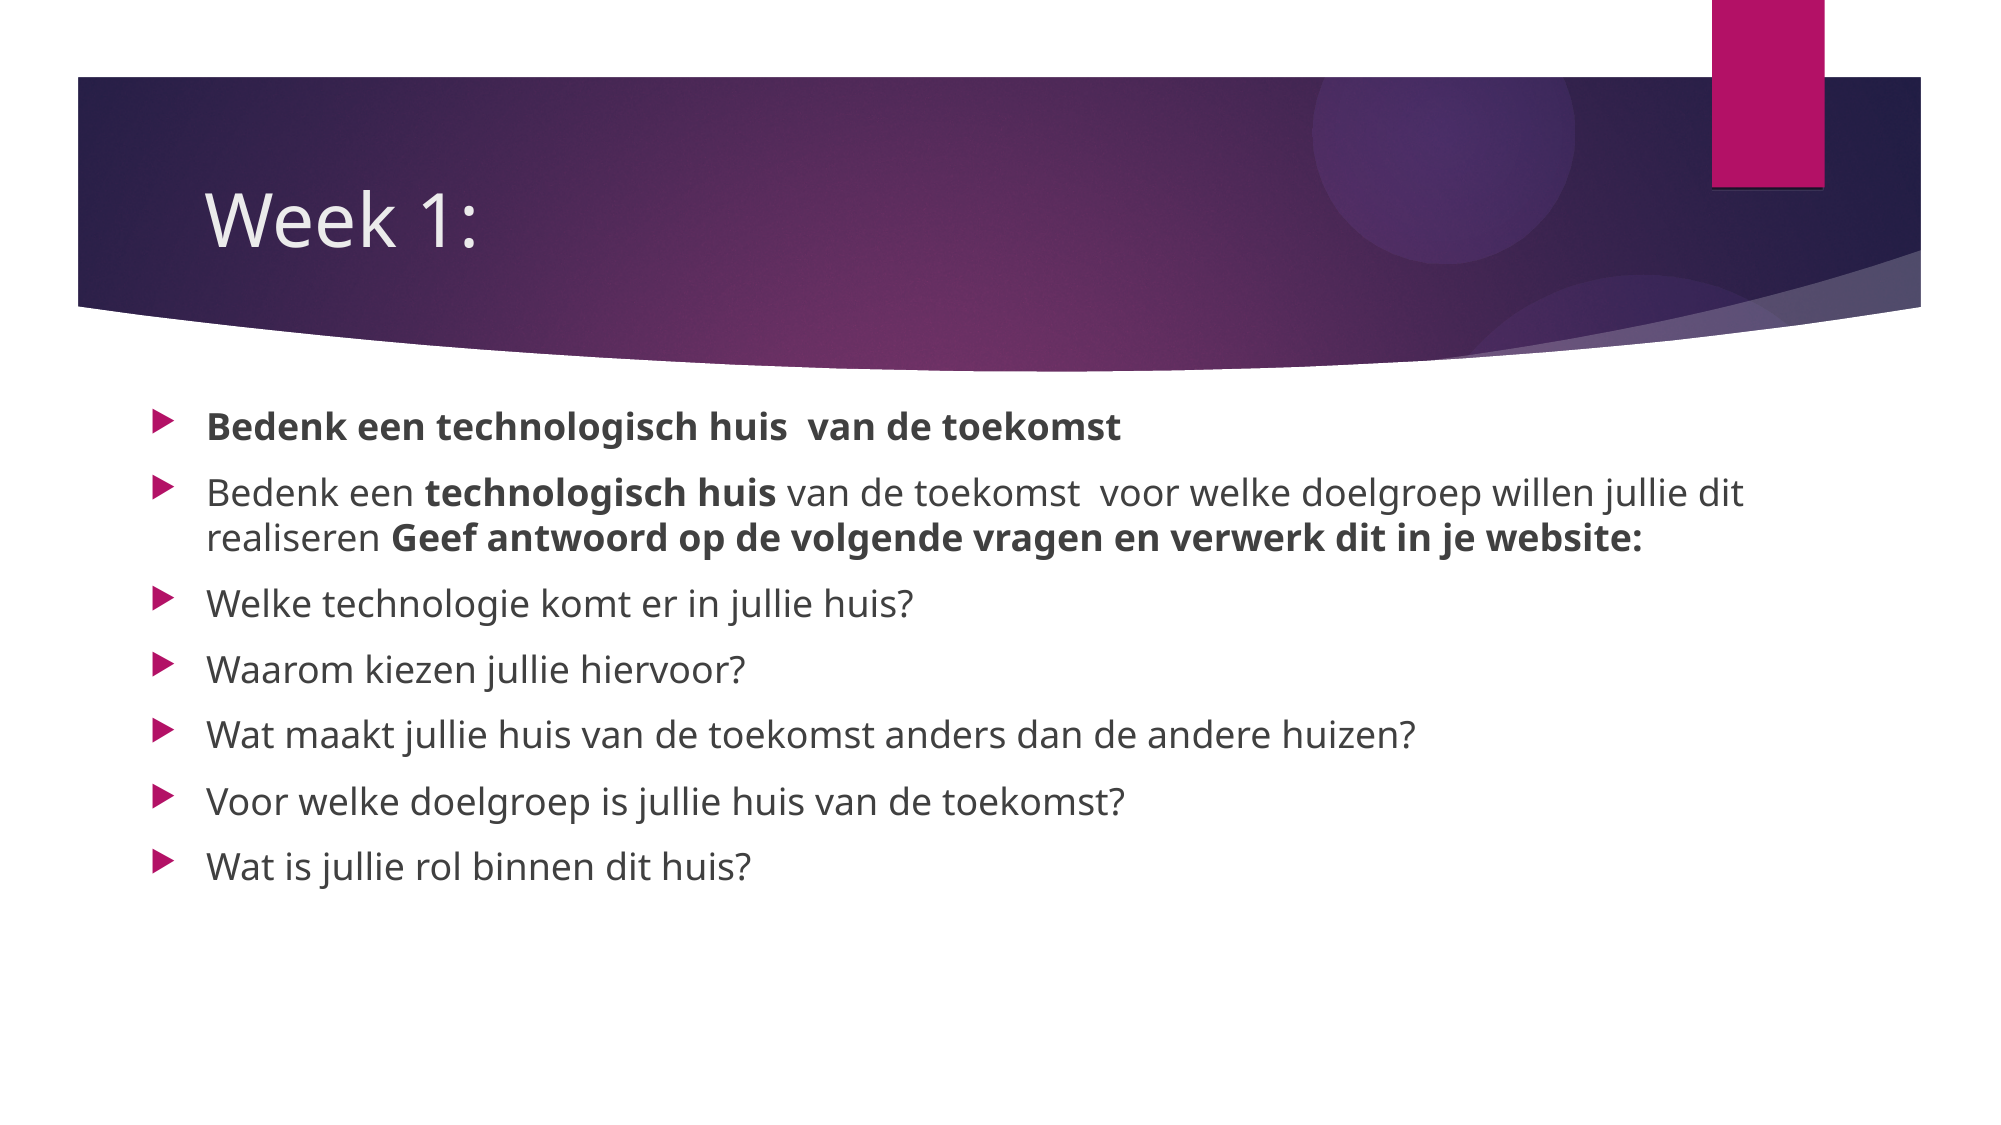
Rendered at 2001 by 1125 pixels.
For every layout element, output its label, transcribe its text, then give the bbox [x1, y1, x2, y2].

picture [79, 78, 1920, 371]
list Bedenk een technologisch huis van de toekomst Bedenk een technologisch huis van de toekomst voor welke doelgroep willen jullie dit realiseren Geef antwoord op de volgende vragen en verwerk dit in je website: Welke technologie komt er in jullie huis? Waarom kiezen jullie hiervoor? Wat maakt jullie huis van de toekomst anders dan de andere huizen? Voor welke doelgroep is jullie huis van de toekomst? Wat is jullie rol binnen dit huis? [134, 395, 1859, 1096]
title Week 1: [189, 159, 1627, 276]
